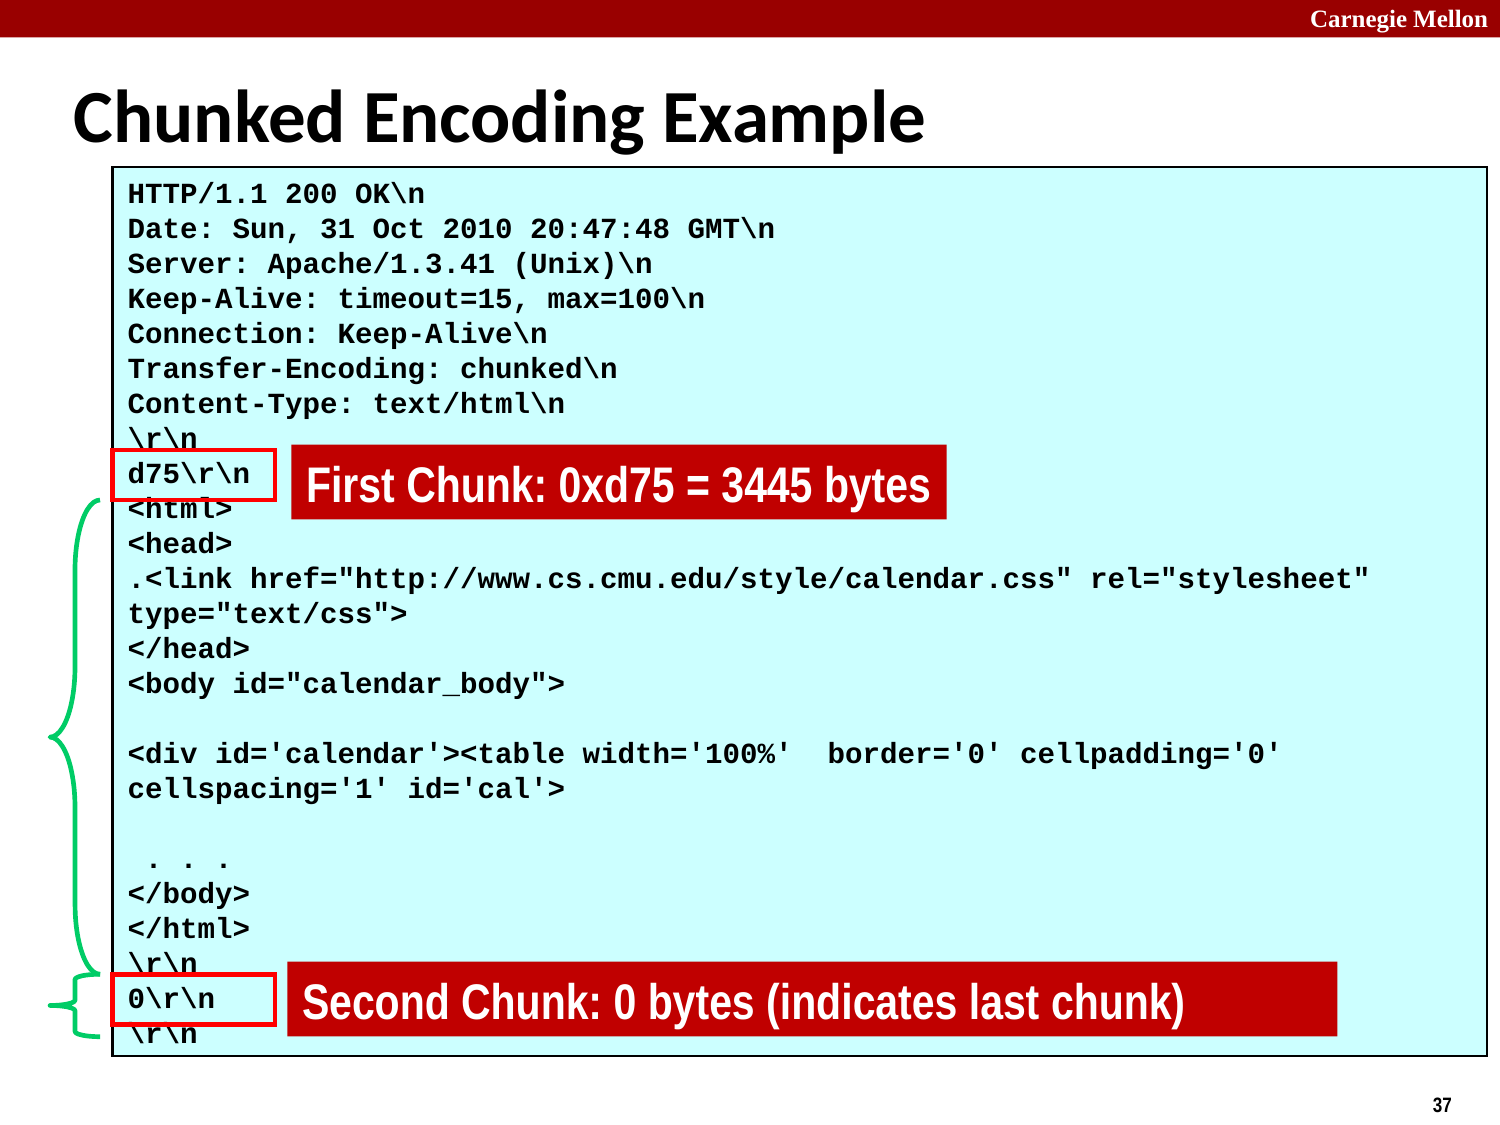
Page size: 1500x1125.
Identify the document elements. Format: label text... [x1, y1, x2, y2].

text_box [50, 500, 101, 974]
text_box First Chunk: 0xd75 = 3445 bytes [291, 444, 947, 520]
text_box [112, 450, 275, 500]
text_box [112, 974, 275, 1025]
text_box [50, 974, 101, 1037]
text_box Second Chunk: 0 bytes (indicates last chunk) [287, 961, 1338, 1037]
text_box HTTP/1.1 200 OK\n Date: Sun, 31 Oct 2010 20:47:48 GMT\n Server: Apache/1.3.41 (Unix)\n Keep-Alive: timeout=15, max=100\n Connection: Keep-Alive\n Transfer-Encoding: chunked\n Content-Type: text/html\n \r\n d75\r\n <html> <head> .<link href="http://www.cs.cmu.edu/style/calendar.css" rel="stylesheet" type="text/css"> </head> <body id="calendar_body"> <div id='calendar'><table width='100%' border='0' cellpadding='0' cellspacing='1' id='cal'> . . . </body> </html> \r\n 0\r\n \r\n [112, 167, 1488, 1057]
title Chunked Encoding Example [58, 49, 1305, 176]
